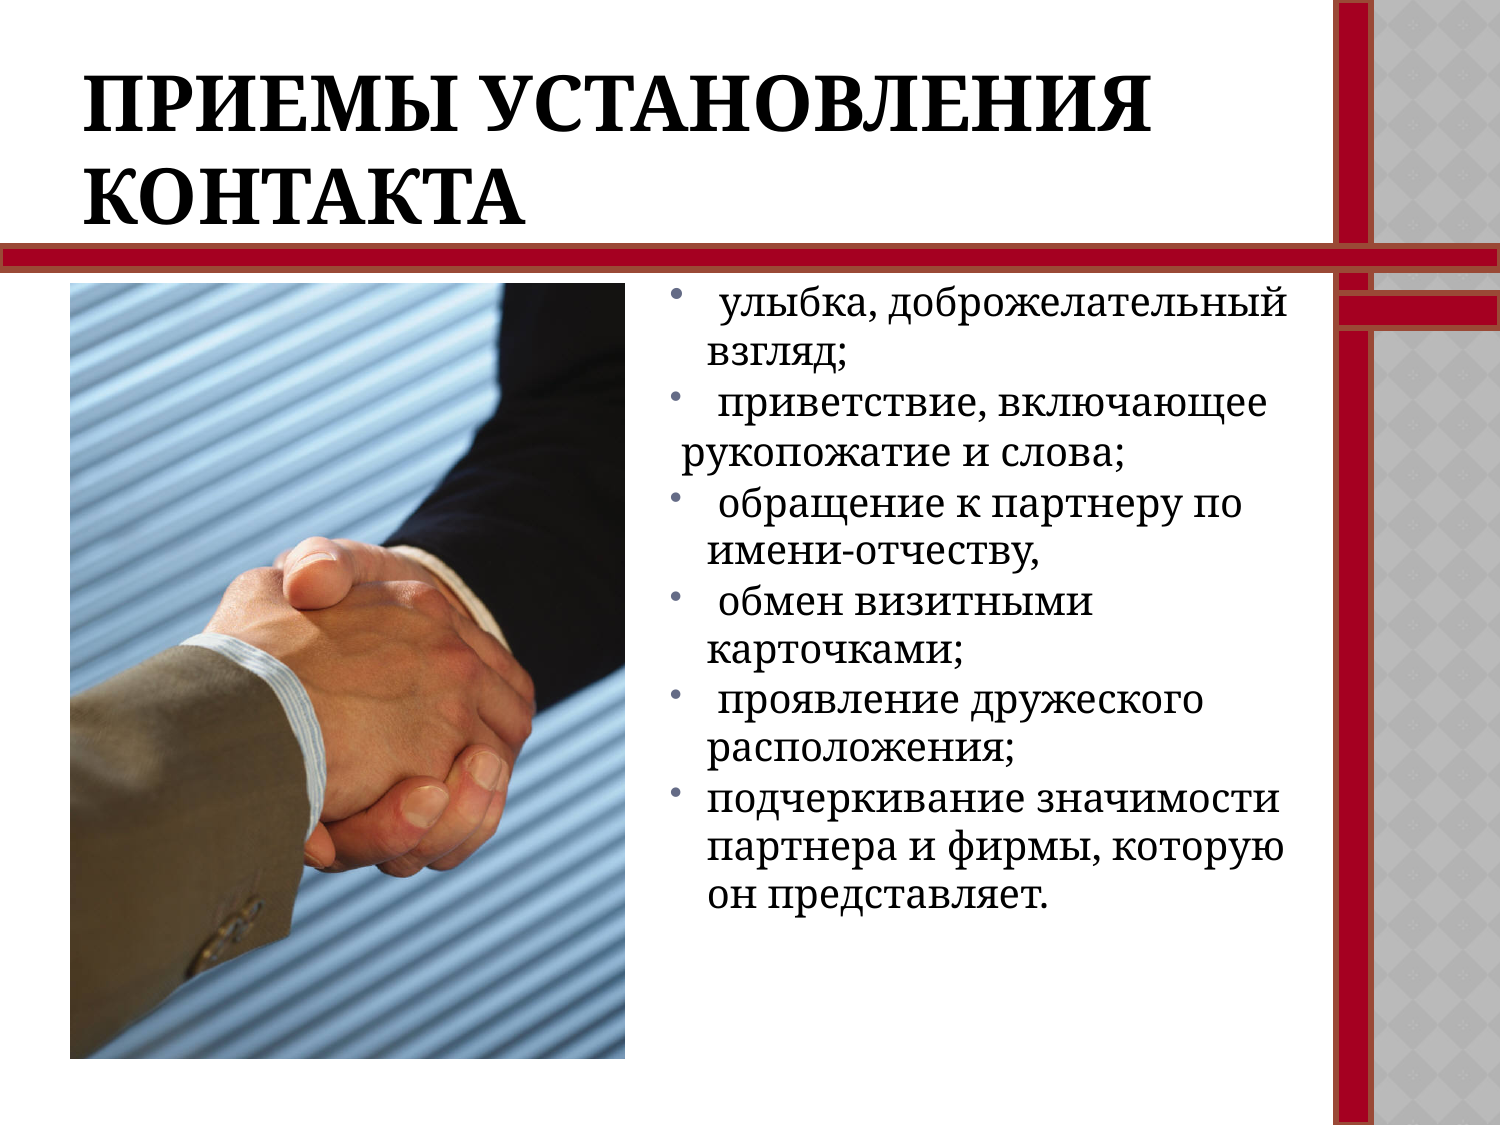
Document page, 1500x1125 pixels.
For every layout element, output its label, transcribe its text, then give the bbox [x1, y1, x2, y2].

title Приемы установления контакта [75, 52, 1263, 240]
list улыбка, доброжелательный взгляд; приветствие, включающее рукопожатие и слова; обращение к партнеру по имени-отчеству, обмен визитными карточками; проявление дружеского расположения; подчеркивание значимости партнера и фирмы, которую он представляет. [656, 262, 1313, 1020]
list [69, 283, 625, 1060]
